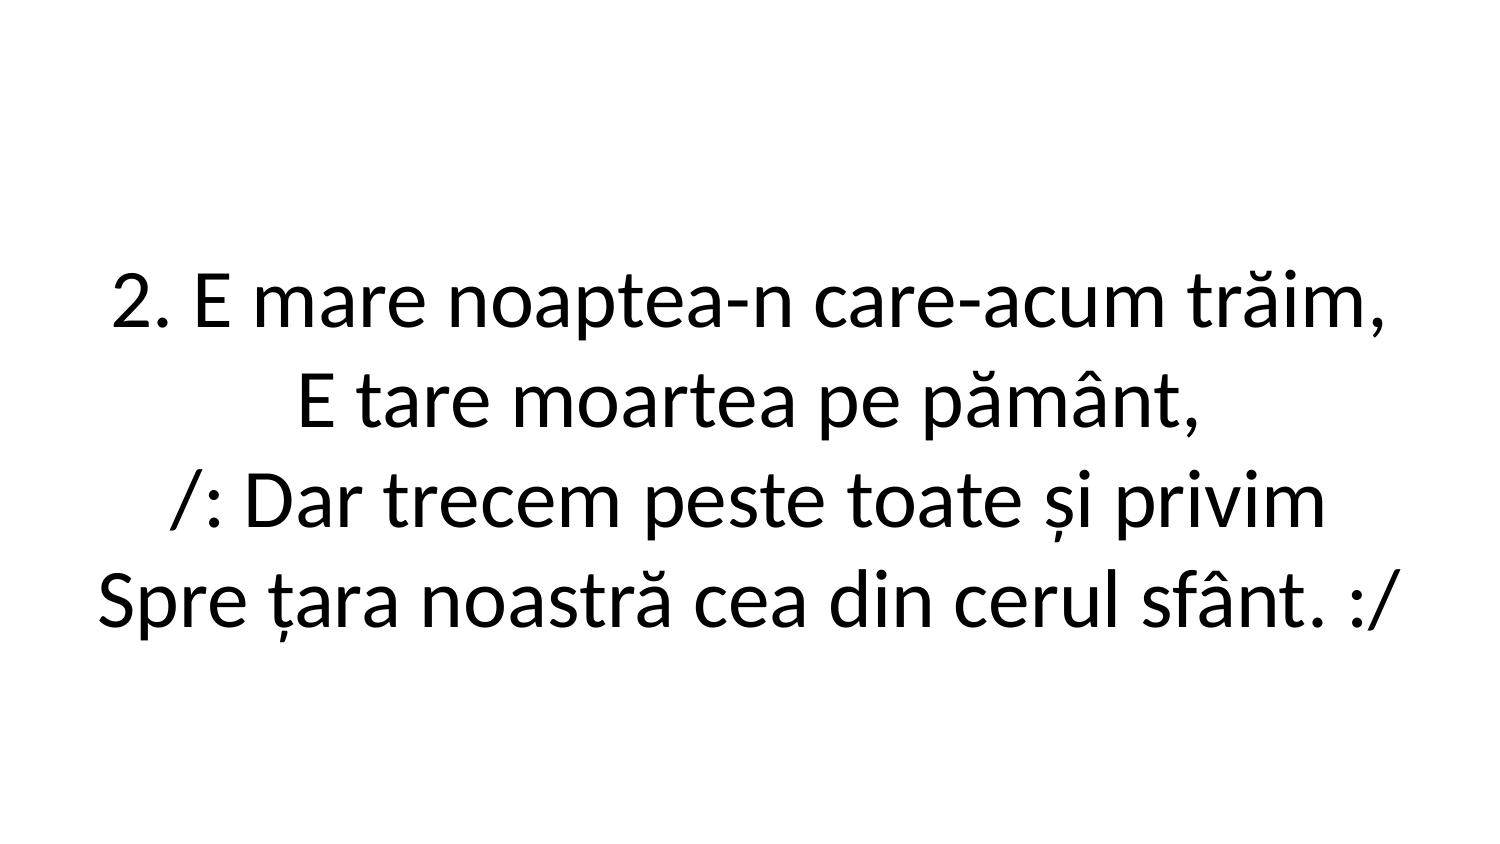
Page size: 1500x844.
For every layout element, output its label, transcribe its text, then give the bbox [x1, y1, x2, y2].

text_box 2. E mare noaptea-n care-acum trăim, E tare moartea pe pământ, /: Dar trecem peste toate și privim Spre țara noastră cea din cerul sfânt. :/ [82, 192, 1418, 652]
